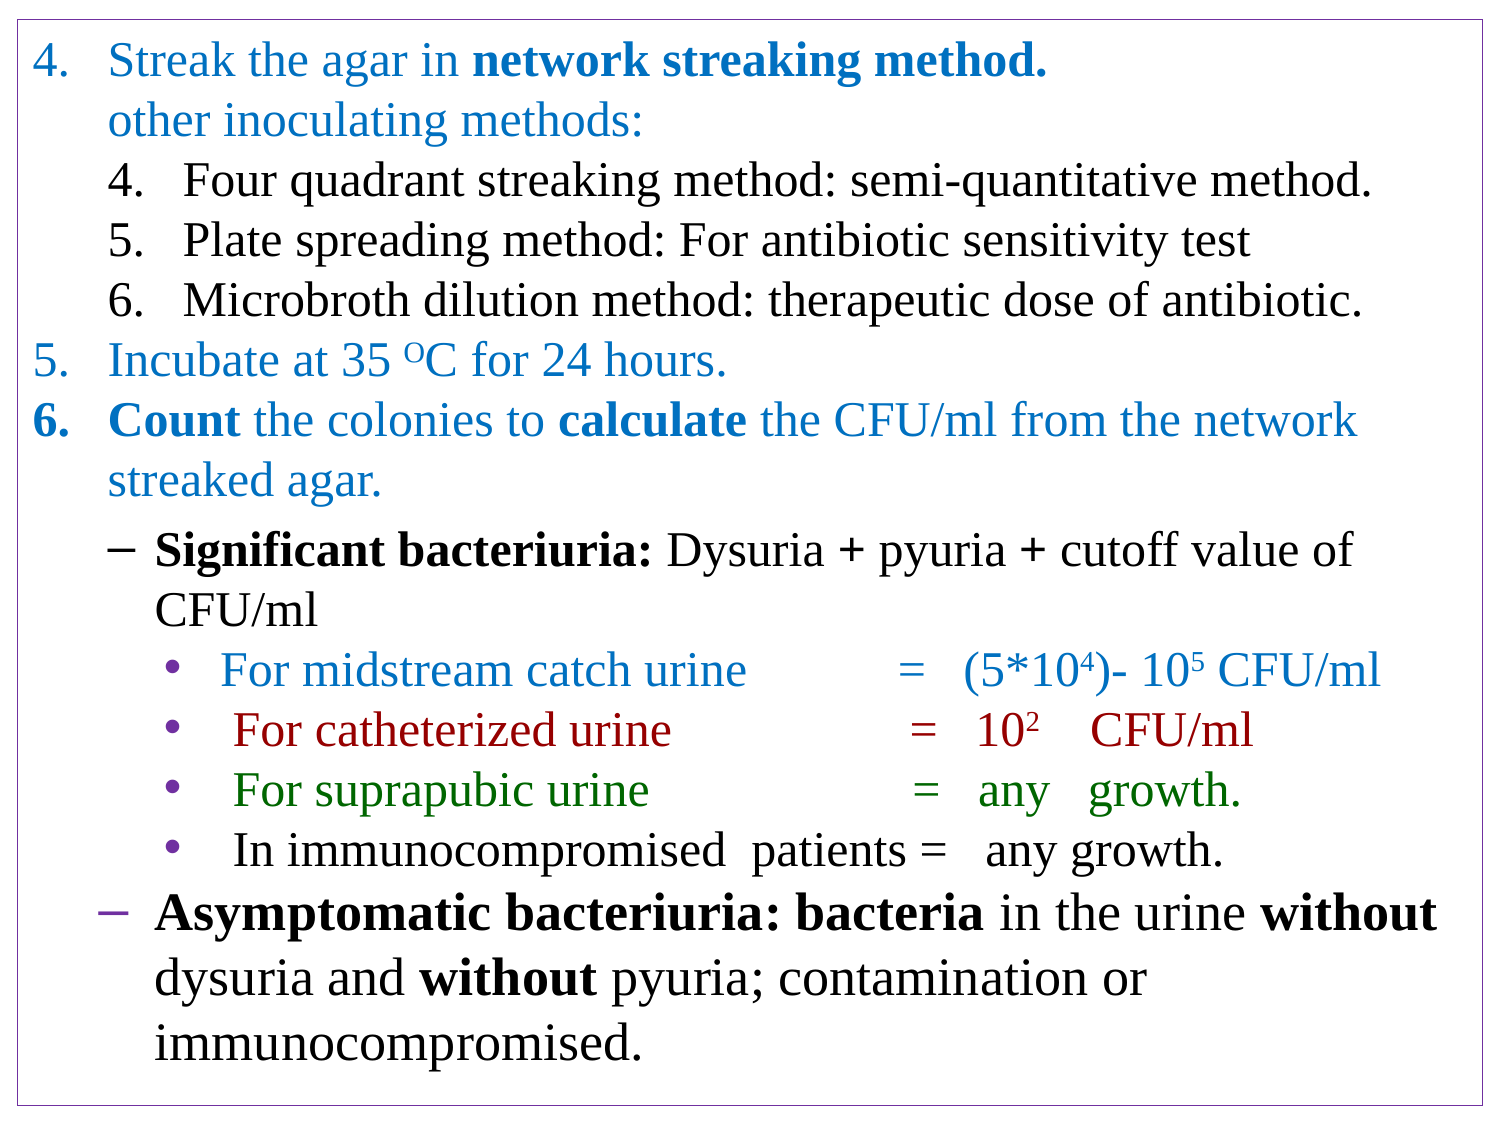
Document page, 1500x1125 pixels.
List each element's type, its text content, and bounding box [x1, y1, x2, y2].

list Streak the agar in network streaking method. other inoculating methods: Four quadrant streaking method: semi-quantitative method. Plate spreading method: For antibiotic sensitivity test Microbroth dilution method: therapeutic dose of antibiotic. Incubate at 35 ᴼC for 24 hours. Count the colonies to calculate the CFU/ml from the network streaked agar. Significant bacteriuria: Dysuria + pyuria + cutoff value of CFU/ml For midstream catch urine = (5*104)- 105 CFU/ml For catheterized urine = 102 CFU/ml For suprapubic urine = any growth. In immunocompromised patients = any growth. Asymptomatic bacteriuria: bacteria in the urine without dysuria and without pyuria; contamination or immunocompromised. [17, 19, 1483, 1106]
